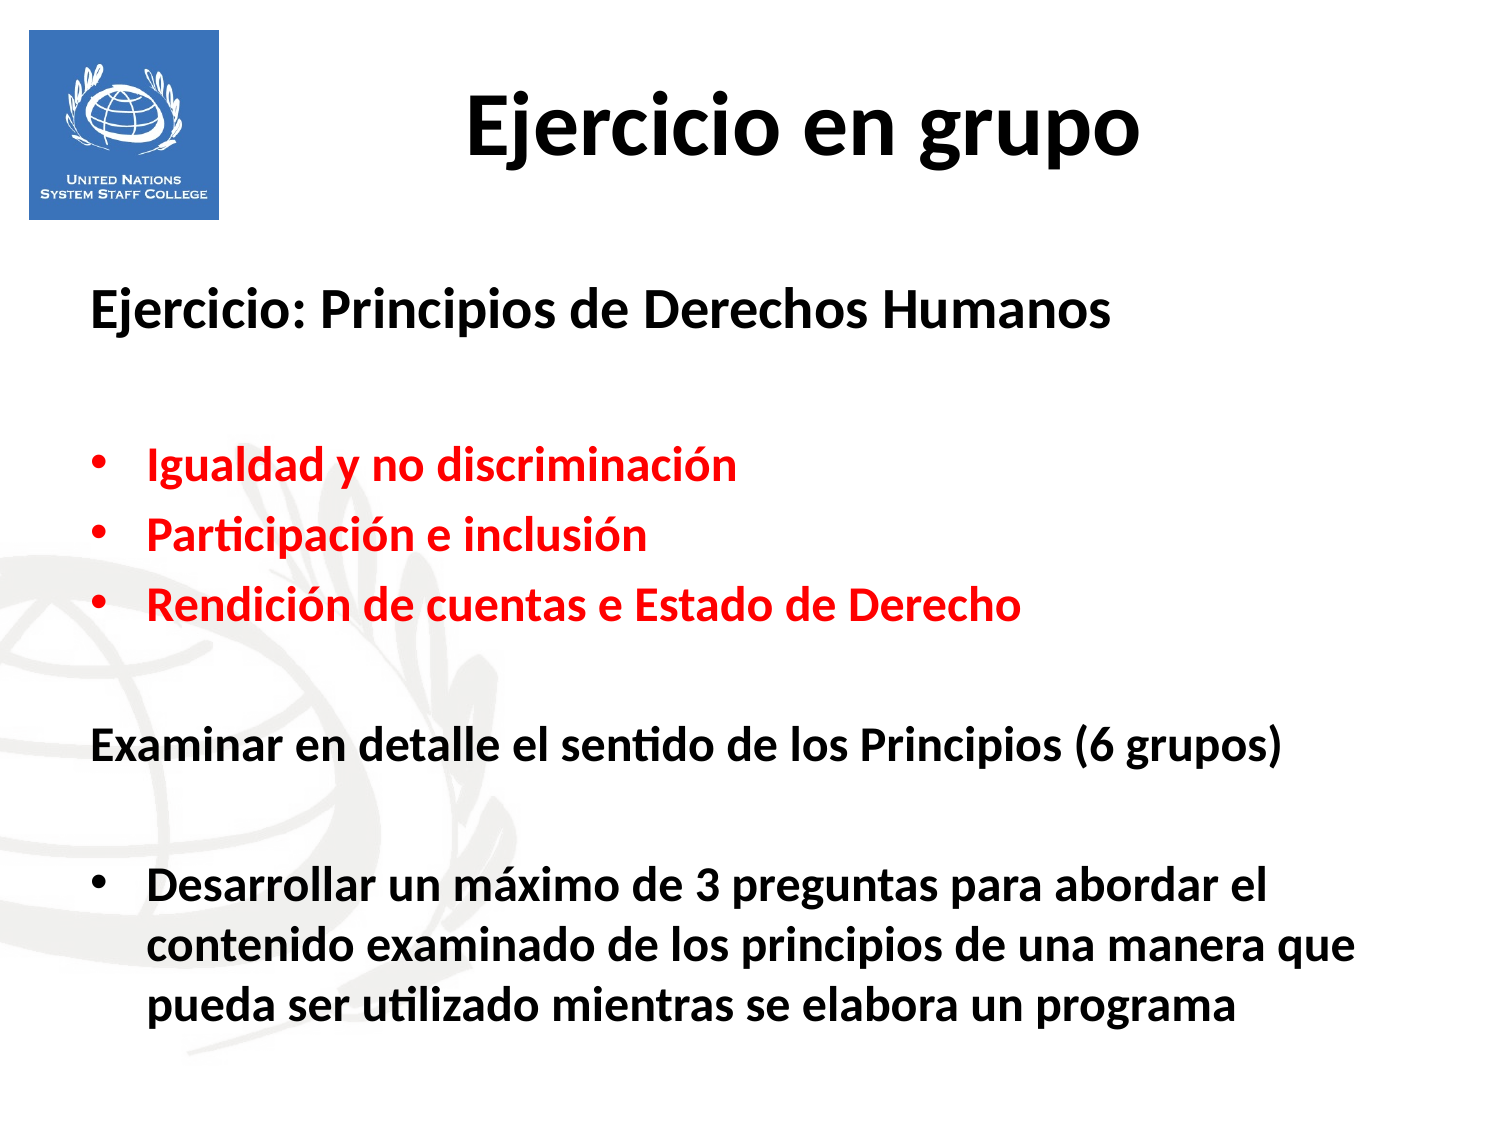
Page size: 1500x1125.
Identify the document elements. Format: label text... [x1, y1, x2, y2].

list Ejercicio: Principios de Derechos Humanos Igualdad y no discriminación Participación e inclusión Rendición de cuentas e Estado de Derecho Examinar en detalle el sentido de los Principios (6 grupos) Desarrollar un máximo de 3 preguntas para abordar el contenido examinado de los principios de una manera que pueda ser utilizado mientras se elabora un programa [74, 262, 1426, 1006]
picture [29, 30, 219, 220]
title Ejercicio en grupo [241, 42, 1367, 195]
